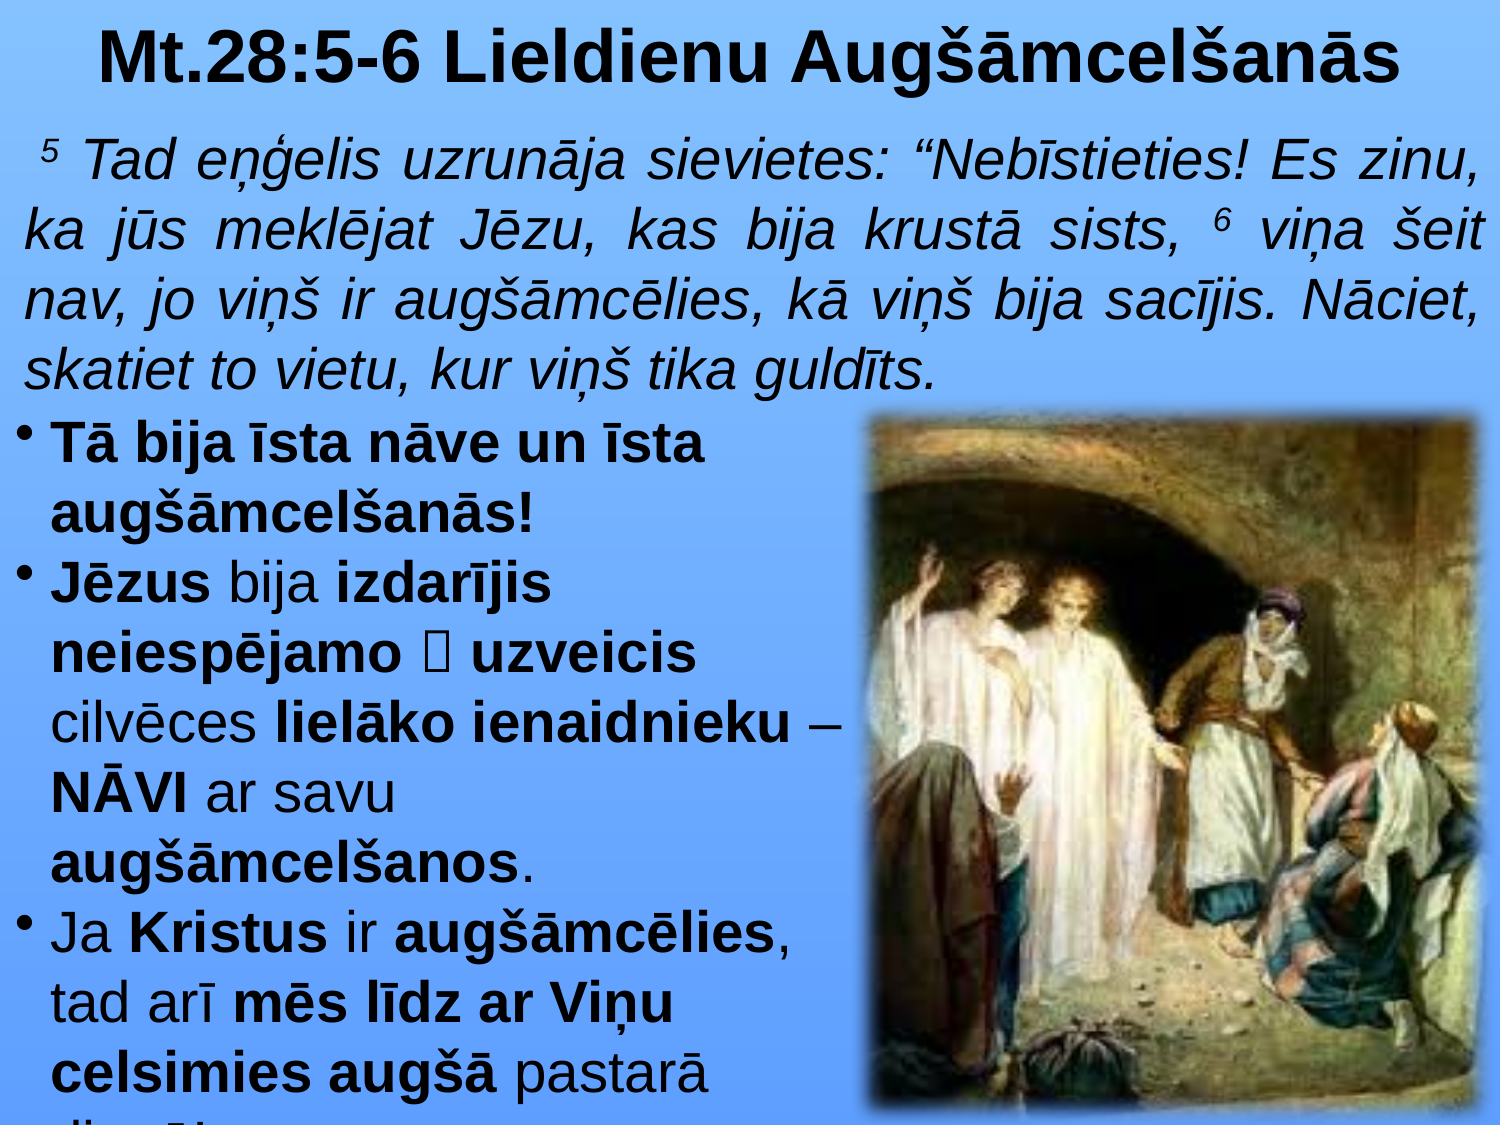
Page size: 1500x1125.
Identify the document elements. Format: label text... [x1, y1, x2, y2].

picture [850, 396, 1495, 1125]
text_box Mt.28:5-6 Lieldienu Augšāmcelšanās [0, 0, 1500, 105]
text_box Tā bija īsta nāve un īsta augšāmcelšanās! Jēzus bija izdarījis neiespējamo  uzveicis cilvēces lielāko ienaidnieku – NĀVI ar savu augšāmcelšanos. Ja Kristus ir augšāmcēlies, tad arī mēs līdz ar Viņu celsimies augšā pastarā dienā! [0, 397, 848, 1125]
list 5 Tad eņģelis uzrunāja sievietes: “Nebīstieties! Es zinu, ka jūs meklējat Jēzu, kas bija krustā sists, 6 viņa šeit nav, jo viņš ir augšāmcēlies, kā viņš bija sacījis. Nāciet, skatiet to vietu, kur viņš tika guldīts. [0, 113, 1500, 476]
